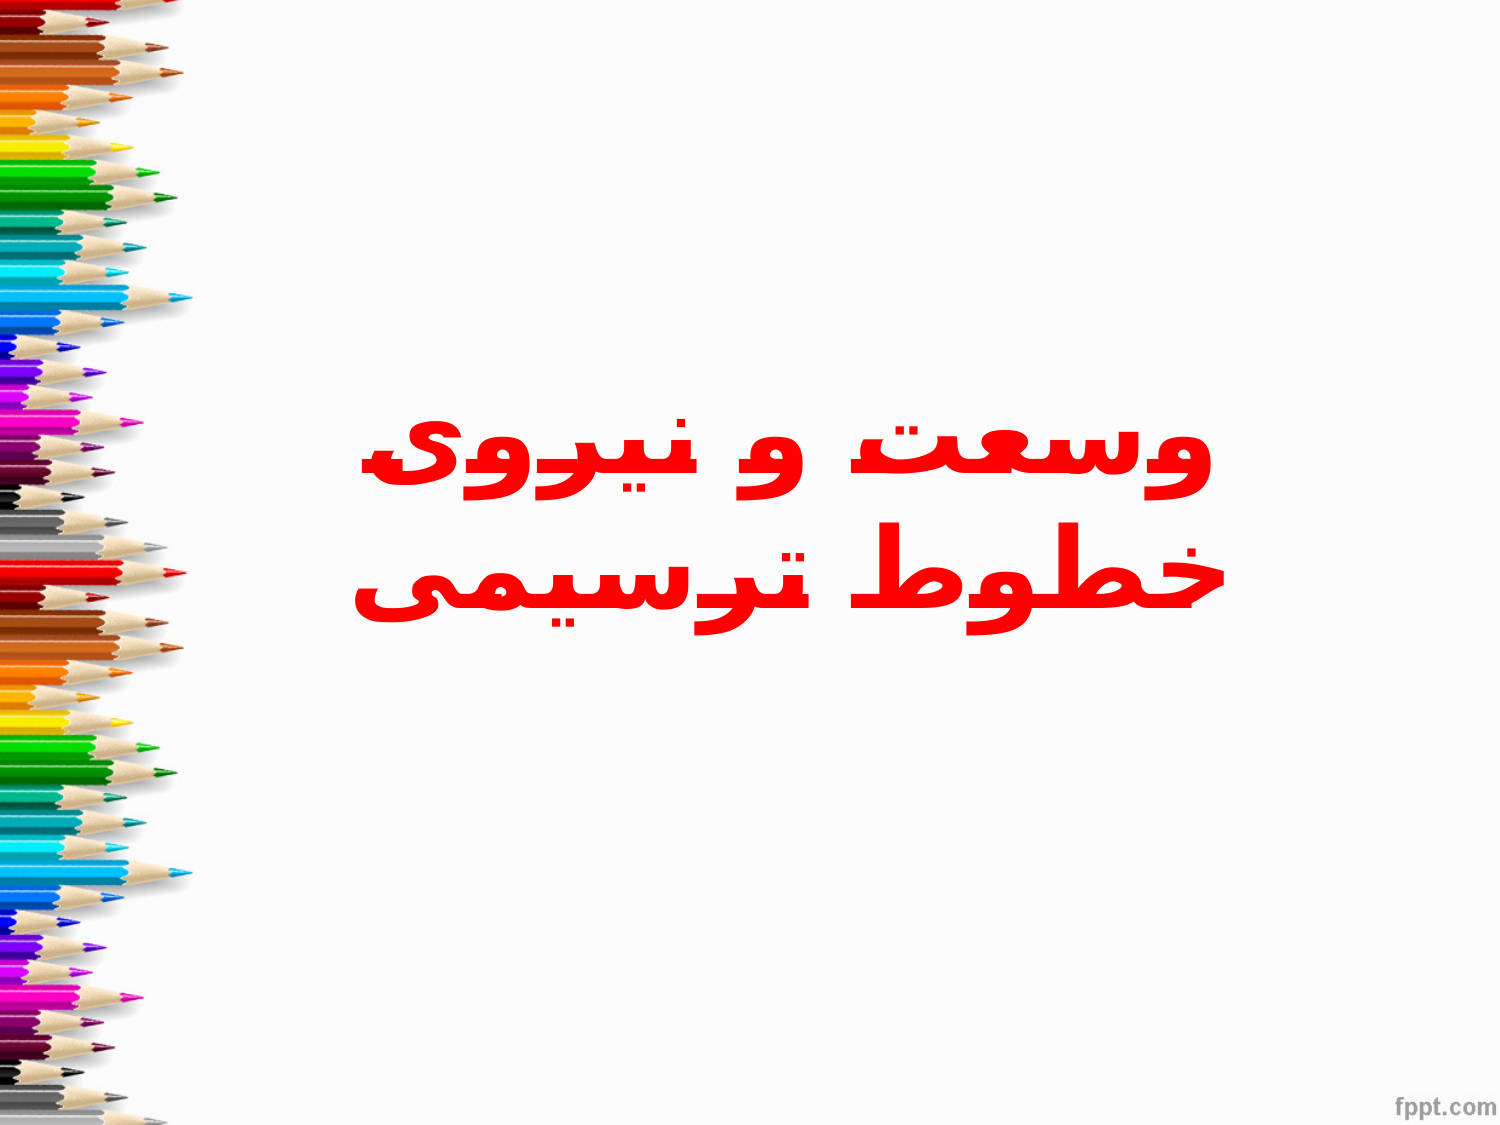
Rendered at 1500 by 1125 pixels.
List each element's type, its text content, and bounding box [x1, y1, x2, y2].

subtitle وسعت و نیروی خطوط ترسیمی [147, 196, 1437, 728]
picture [0, 0, 1500, 1125]
